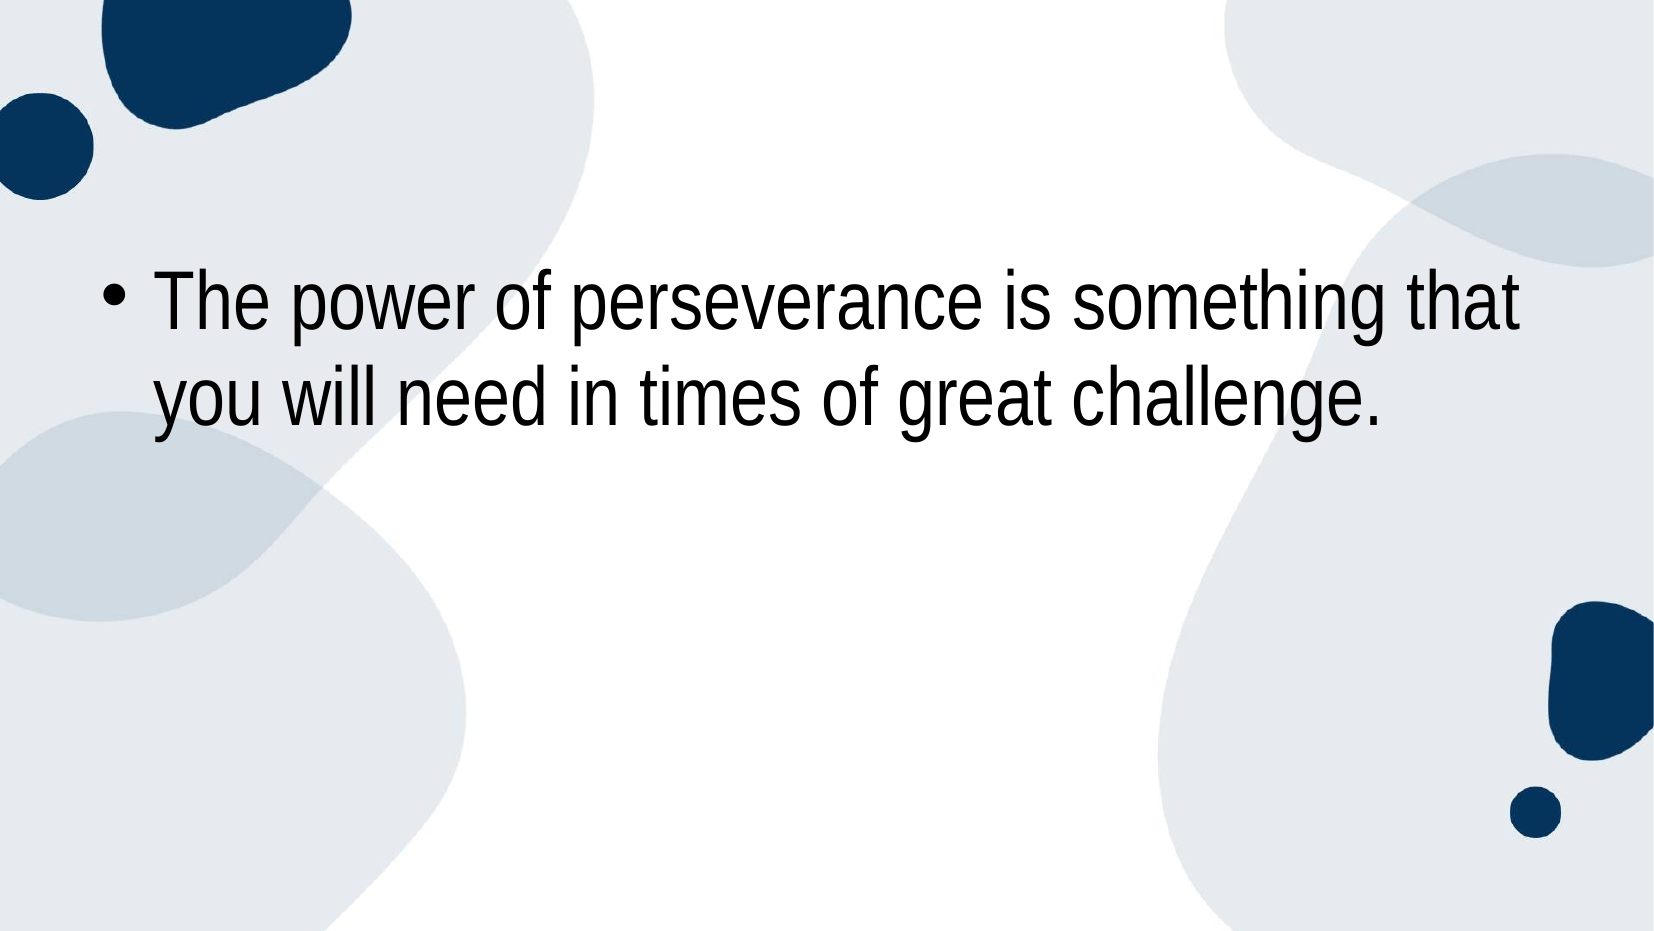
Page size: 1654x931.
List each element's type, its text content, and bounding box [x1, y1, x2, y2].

picture [0, 0, 1654, 931]
list The power of perseverance is something that you will need in times of great challenge. [82, 251, 1571, 679]
